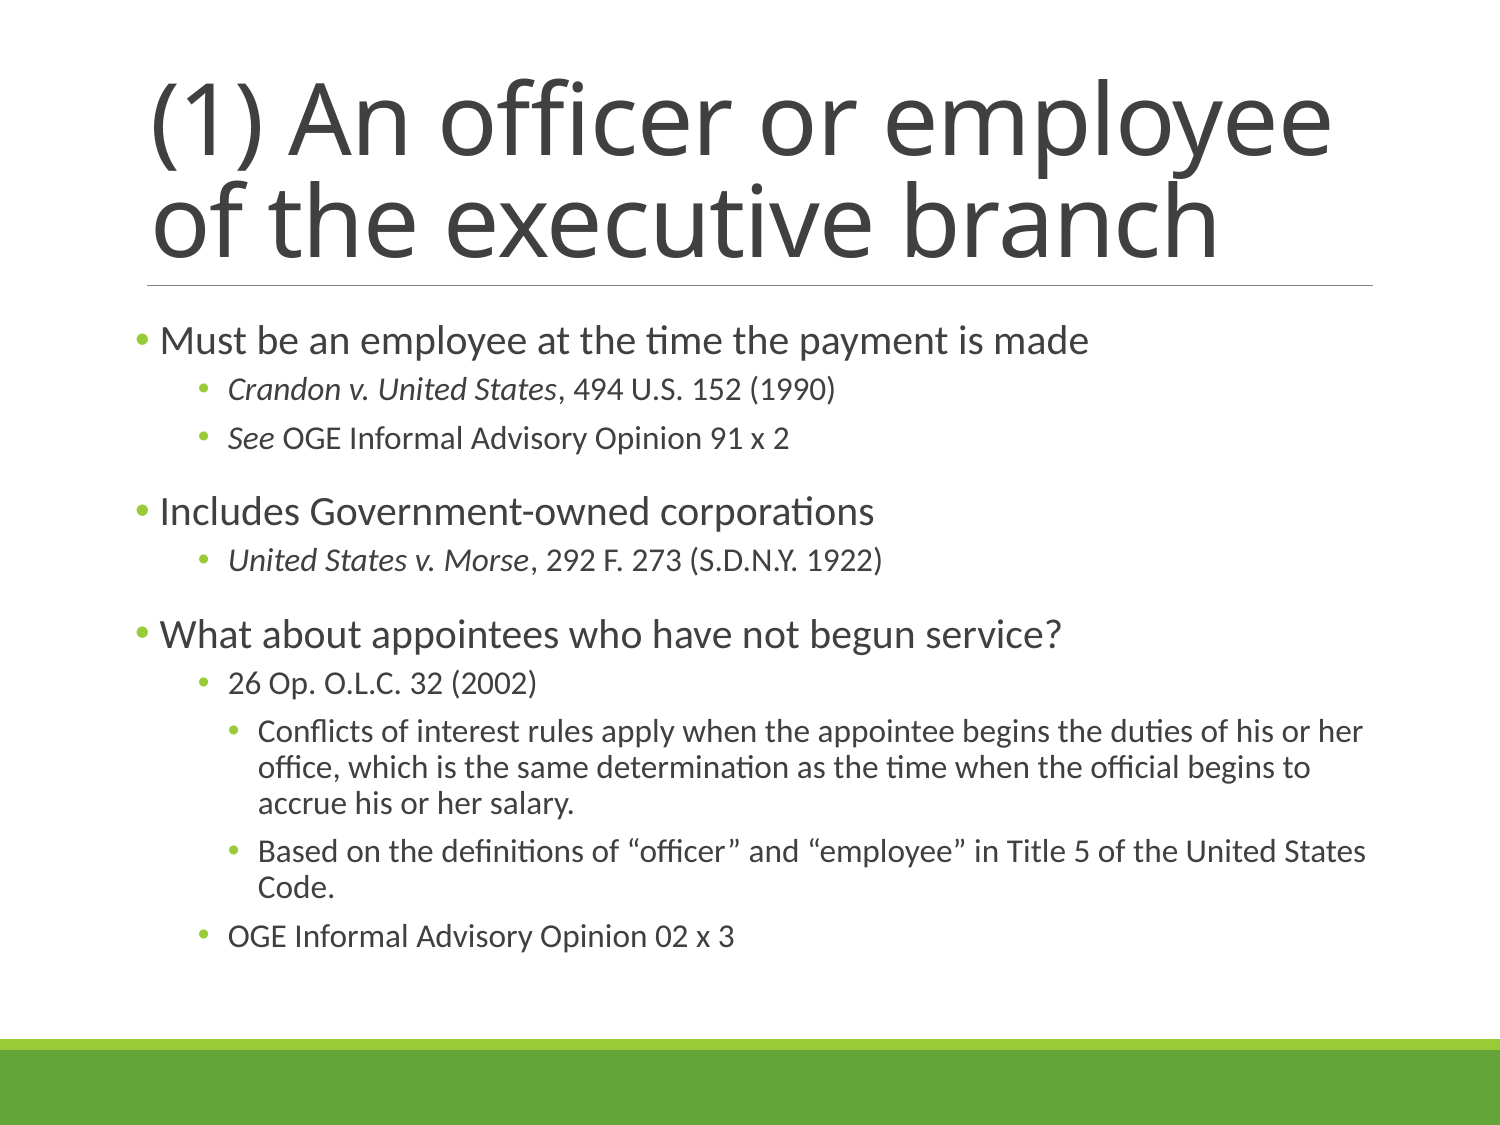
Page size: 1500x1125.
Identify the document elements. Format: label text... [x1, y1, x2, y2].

title (1) An officer or employee of the executive branch [135, 47, 1373, 285]
list Must be an employee at the time the payment is made Crandon v. United States, 494 U.S. 152 (1990) See OGE Informal Advisory Opinion 91 x 2 Includes Government-owned corporations United States v. Morse, 292 F. 273 (S.D.N.Y. 1922) What about appointees who have not begun service? 26 Op. O.L.C. 32 (2002) Conflicts of interest rules apply when the appointee begins the duties of his or her office, which is the same determination as the time when the official begins to accrue his or her salary. Based on the definitions of “officer” and “employee” in Title 5 of the United States Code. OGE Informal Advisory Opinion 02 x 3 [135, 311, 1369, 986]
